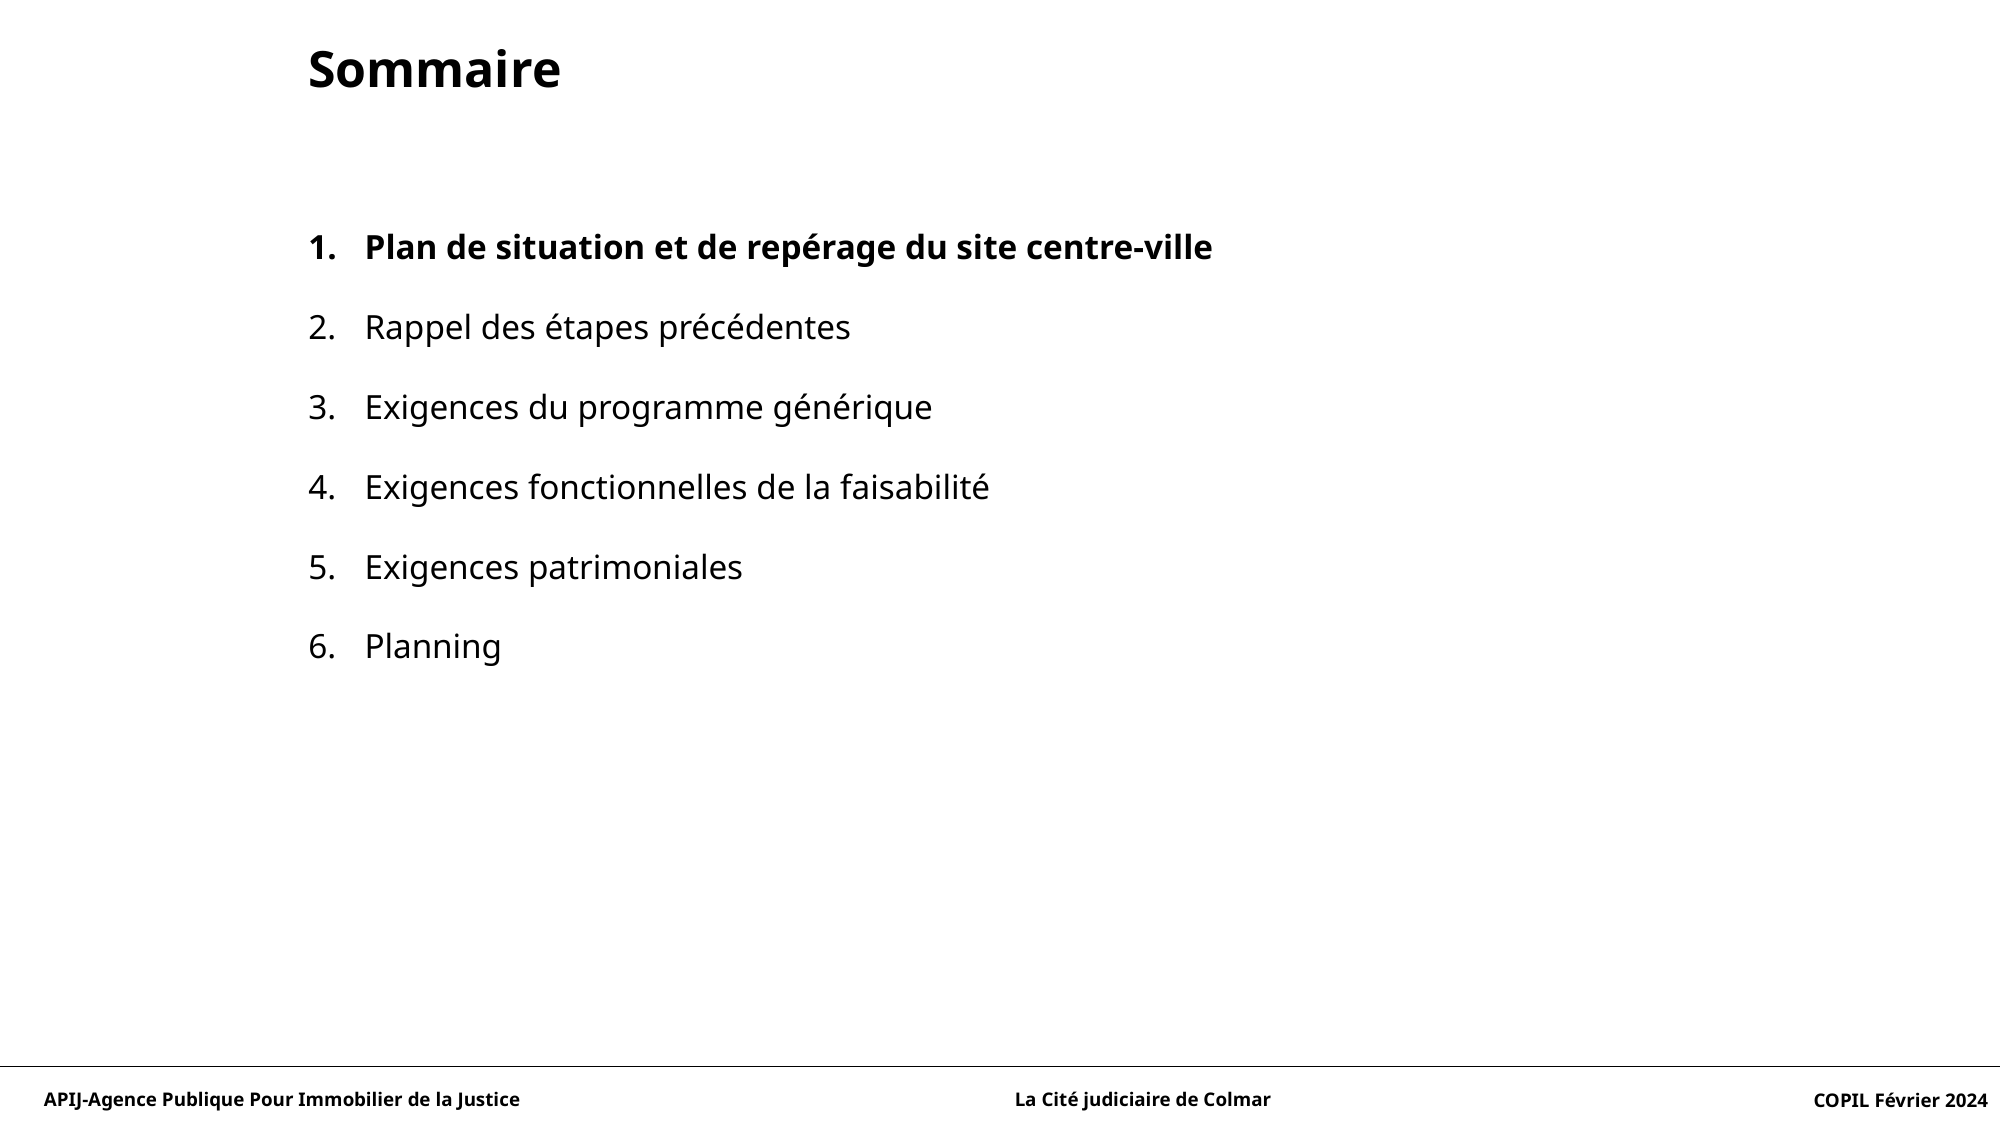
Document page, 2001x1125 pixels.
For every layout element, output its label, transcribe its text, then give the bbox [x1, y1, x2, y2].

text_box La Cité judiciaire de Colmar [999, 1080, 1382, 1118]
text_box Plan de situation et de repérage du site centre-ville Rappel des étapes précédentes Exigences du programme générique Exigences fonctionnelles de la faisabilité Exigences patrimoniales Planning [293, 99, 1682, 673]
text_box Sommaire [293, 30, 1682, 99]
text_box COPIL Février 2024 [1798, 1081, 2000, 1119]
text_box APIJ-Agence Publique Pour Immobilier de la Justice [29, 1080, 856, 1118]
